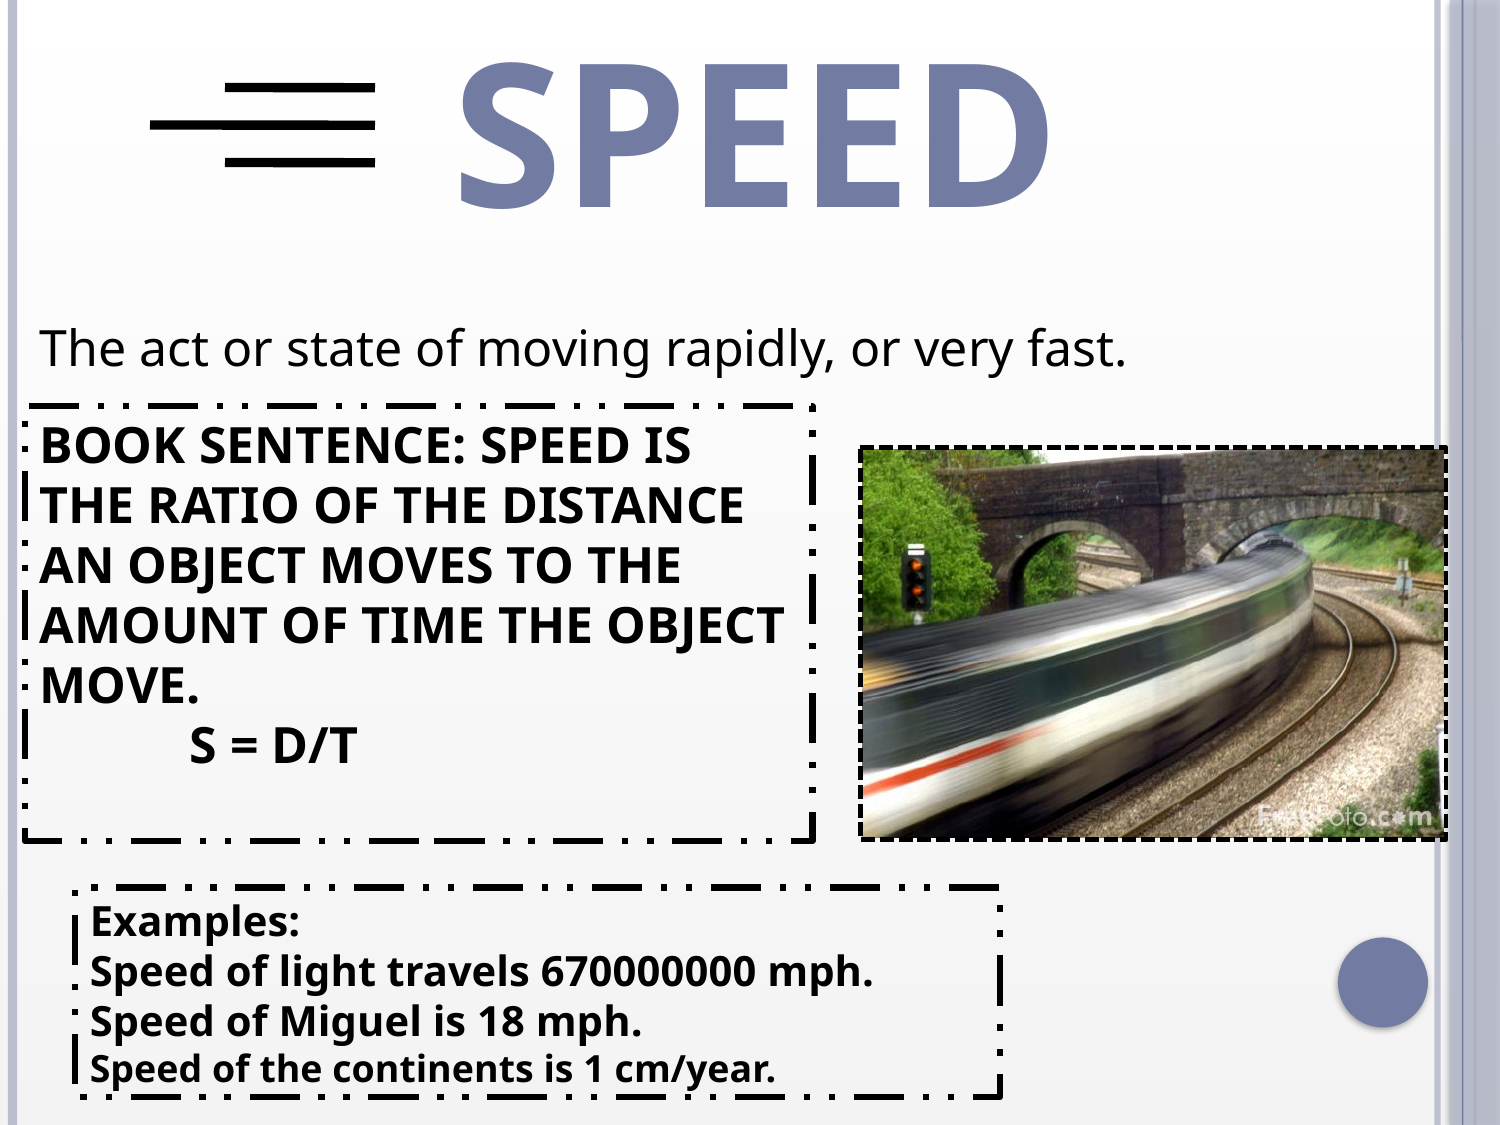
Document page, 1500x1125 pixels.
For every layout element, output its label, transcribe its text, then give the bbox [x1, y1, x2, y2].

text_box Examples: Speed of light travels 670000000 mph. Speed of Miguel is 18 mph. Speed of the continents is 1 cm/year. [75, 887, 1000, 1098]
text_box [149, 87, 376, 163]
title Book sentence: speed is the ratio of the distance an object moves to the amount of time the object move. S = d/t [24, 406, 813, 842]
text_box SPEED [337, 0, 1175, 255]
picture [862, 449, 1444, 838]
list The act or state of moving rapidly, or very fast. [24, 308, 1425, 475]
